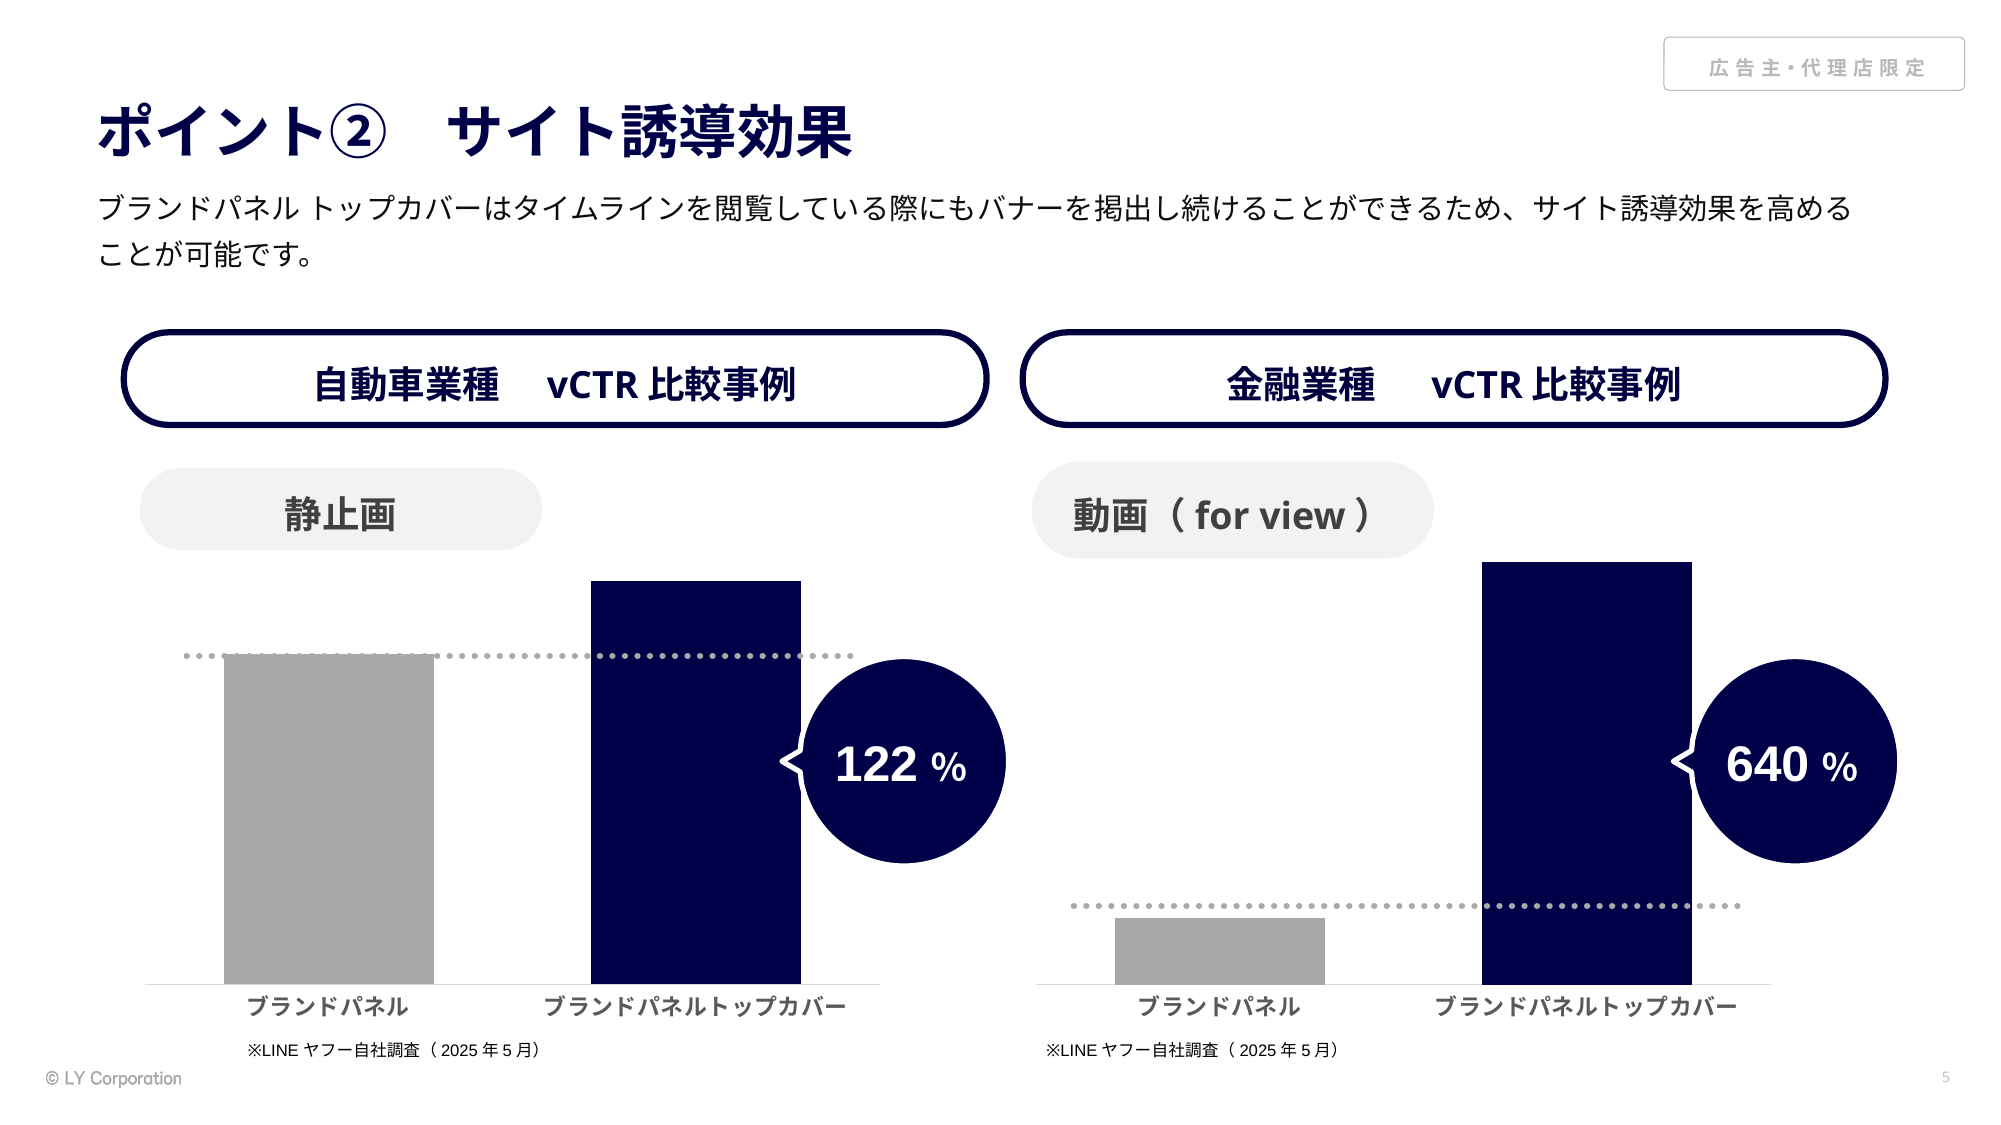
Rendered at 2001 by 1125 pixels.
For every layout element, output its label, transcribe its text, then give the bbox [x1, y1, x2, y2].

title ポイント② サイト誘導効果 [96, 95, 1904, 189]
text_box 122％ [896, 655, 1011, 868]
text_box 640％ [1788, 655, 1902, 868]
text_box ※LINEヤフー自社調査（2025年5月） [233, 1033, 572, 1067]
list ブランドパネル トップカバーはタイムラインを閲覧している際にもバナーを掲出し続けることができるため、サイト誘導効果を高めることが可能です。 [96, 180, 1872, 311]
chart [128, 510, 896, 1033]
text_box ※LINEヤフー自社調査（2025年5月） [1031, 1033, 1370, 1067]
text_box 静止画 [138, 466, 544, 510]
text_box 自動車業種 vCTR比較事例 [122, 330, 989, 427]
chart [1020, 510, 1788, 1033]
picture [46, 1071, 181, 1088]
text_box 動画（for view） [1030, 460, 1436, 510]
text_box 金融業種 vCTR比較事例 [1021, 330, 1888, 427]
